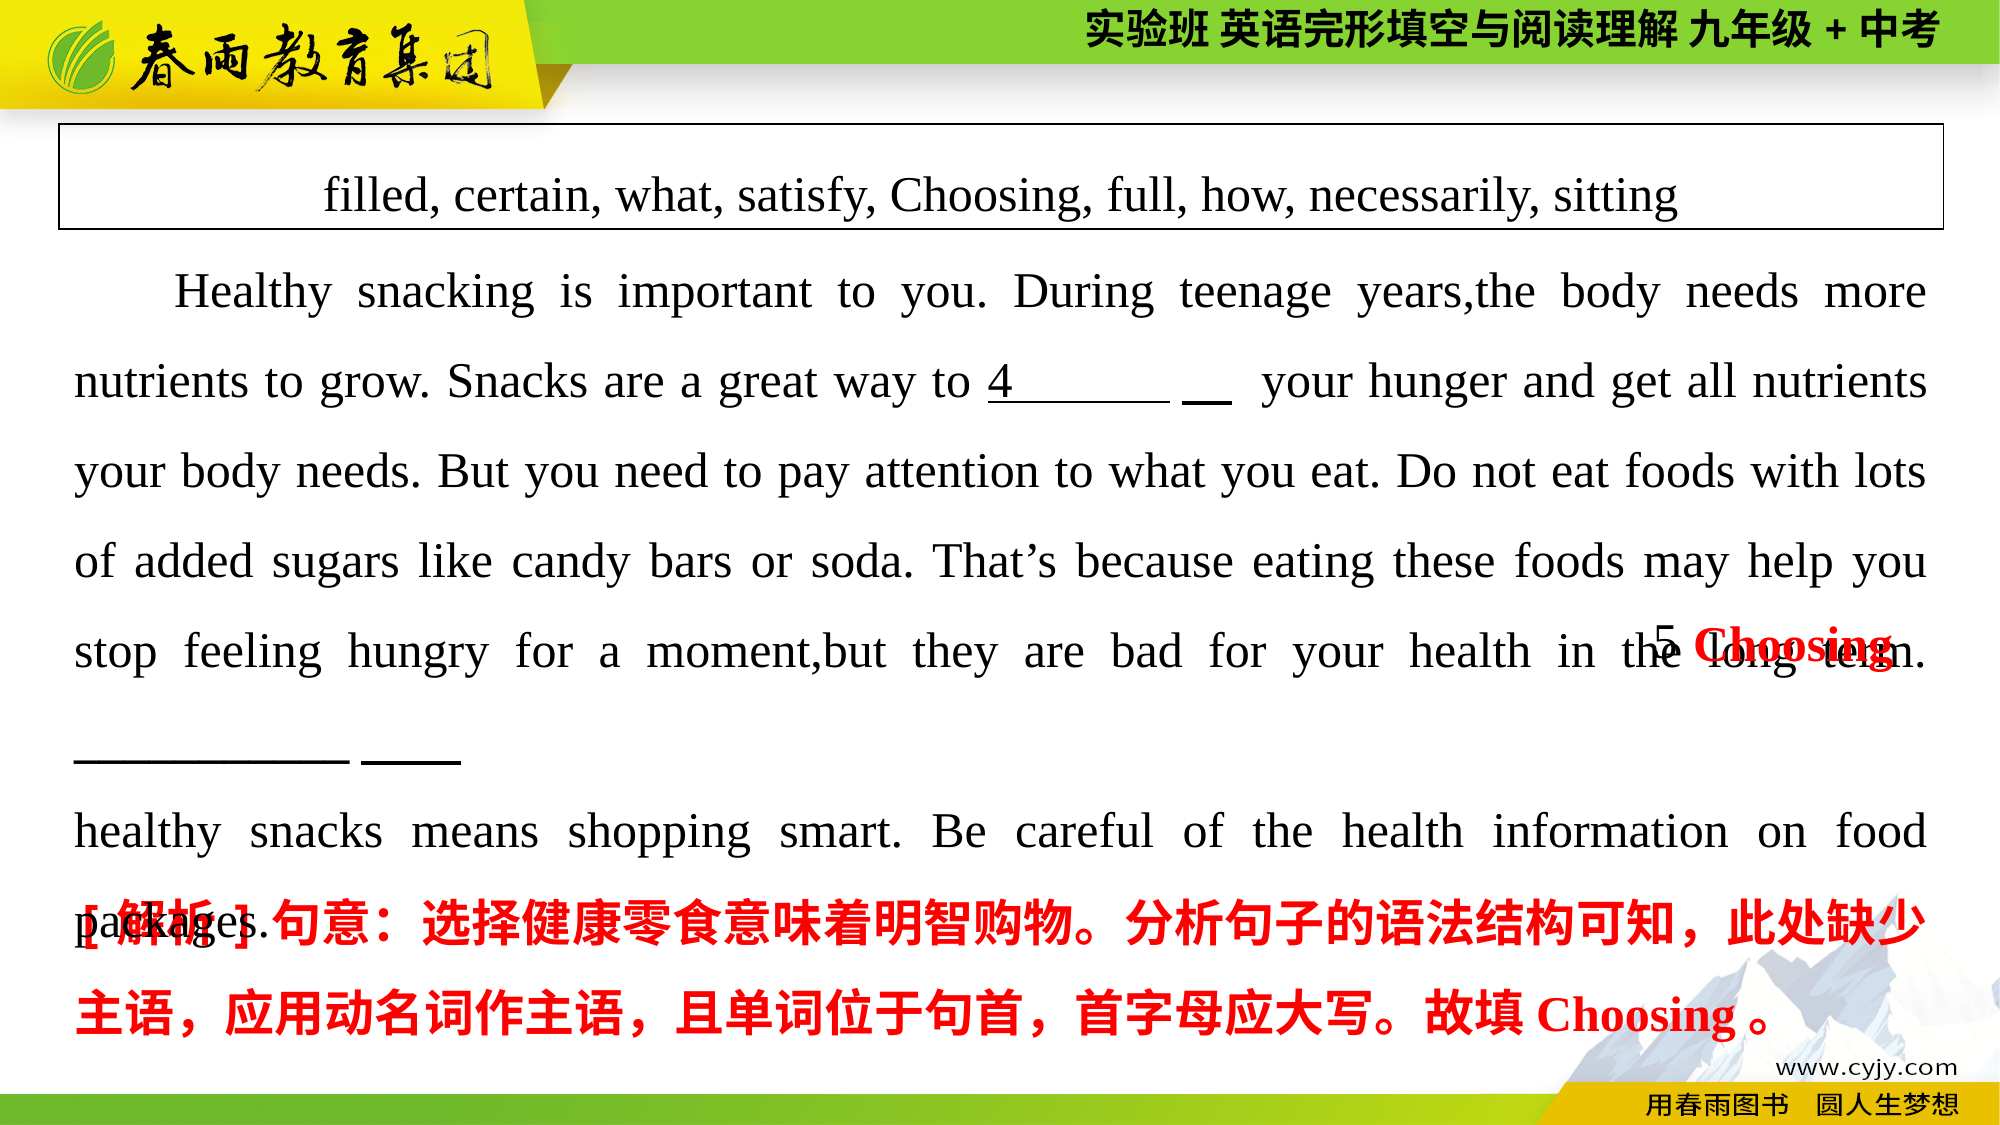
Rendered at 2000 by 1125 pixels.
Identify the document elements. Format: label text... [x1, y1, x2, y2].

picture [0, 0, 2000, 1125]
text_box filled, certain, what, satisfy, Choosing, full, how, necessarily, sitting [59, 123, 1944, 229]
text_box [解析]句意：选择健康零食意味着明智购物。分析句子的语法结构可知，此处缺少主语，应用动名词作主语，且单词位于句首，首字母应大写。故填Choosing。 [59, 872, 1944, 1050]
text_box Choosing [1678, 574, 1909, 679]
list Healthy snacking is important to you. During teenage years,the body needs more nutrients to grow. Snacks are a great way to 4 your hunger and get all nutrients your body needs. But you need to pay attention to what you eat. Do not eat foods with lots of added sugars like candy bars or soda. That’s because eating these foods may help you stop feeling hungry for a moment,but they are bad for your health in the long term. ___________ healthy snacks means shopping smart. Be careful of the health information on food packages. [59, 229, 1944, 872]
text_box 5 [1638, 601, 1693, 677]
